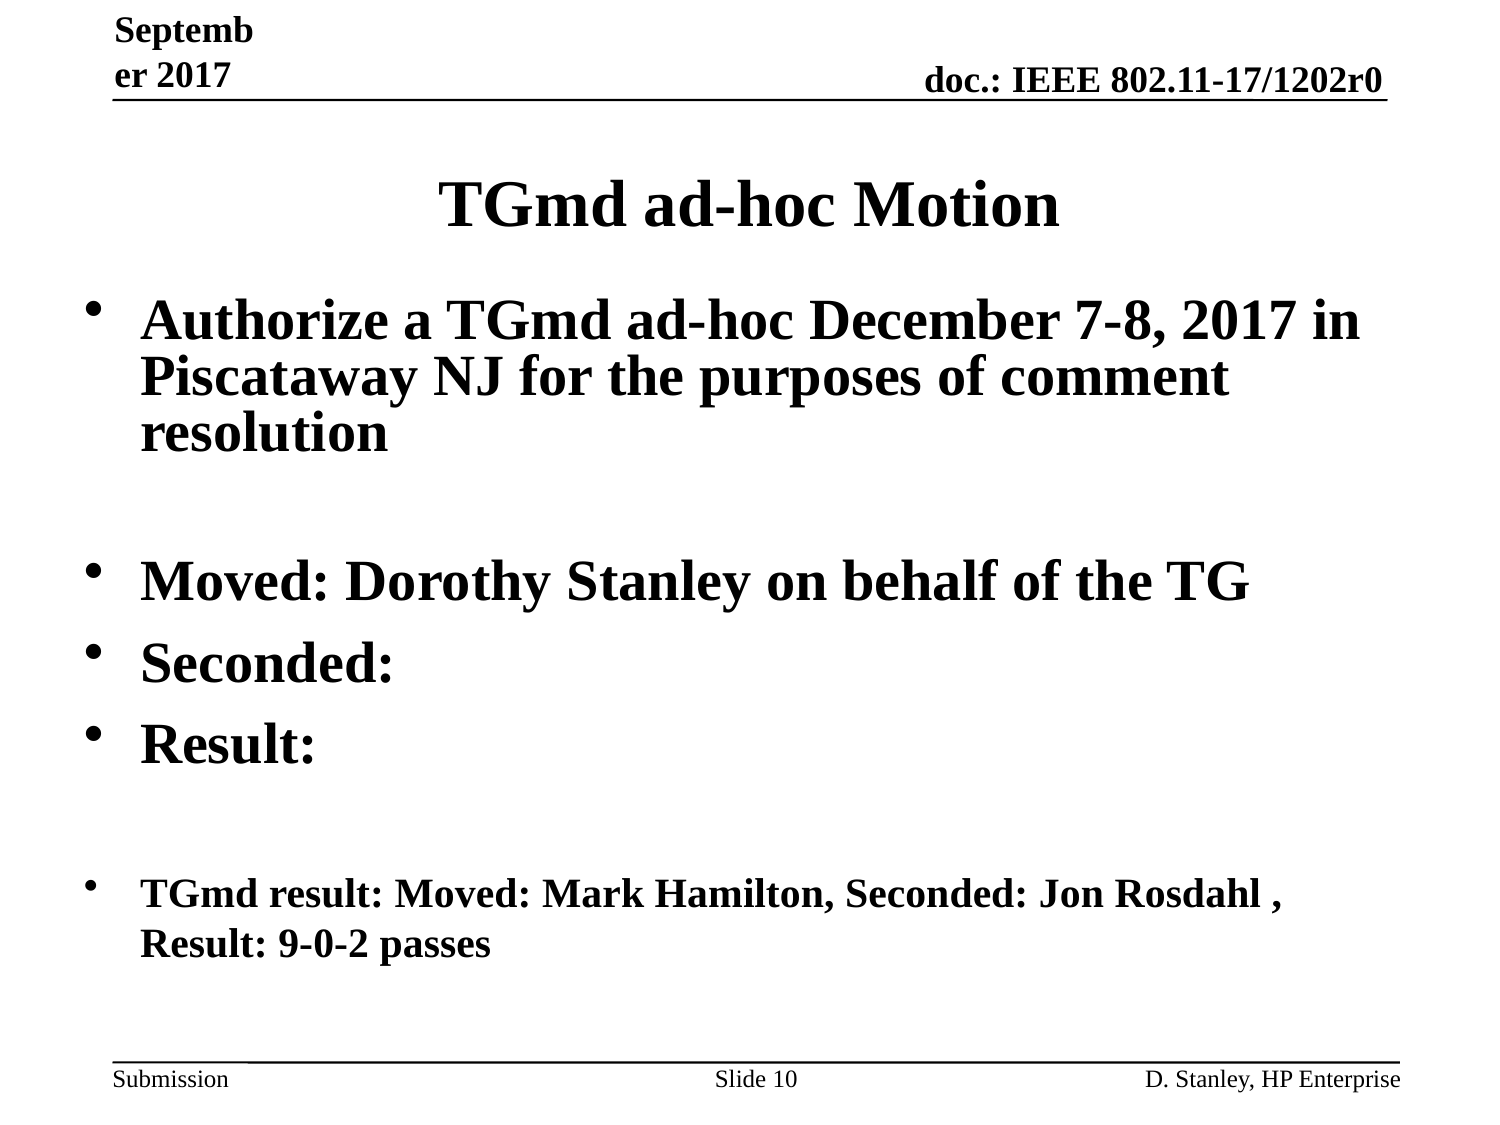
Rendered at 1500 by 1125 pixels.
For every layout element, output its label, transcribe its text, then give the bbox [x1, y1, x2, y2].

footer D. Stanley, HP Enterprise [878, 1061, 1402, 1093]
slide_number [114, 49, 270, 95]
title TGmd ad-hoc Motion [112, 112, 1388, 287]
slide_number Slide 10 [712, 1061, 800, 1093]
list Authorize a TGmd ad-hoc December 7-8, 2017 in Piscataway NJ for the purposes of comment resolution Moved: Dorothy Stanley on behalf of the TG Seconded: Result: TGmd result: Moved: Mark Hamilton, Seconded: Jon Rosdahl , Result: 9-0-2 passes [68, 287, 1432, 1075]
